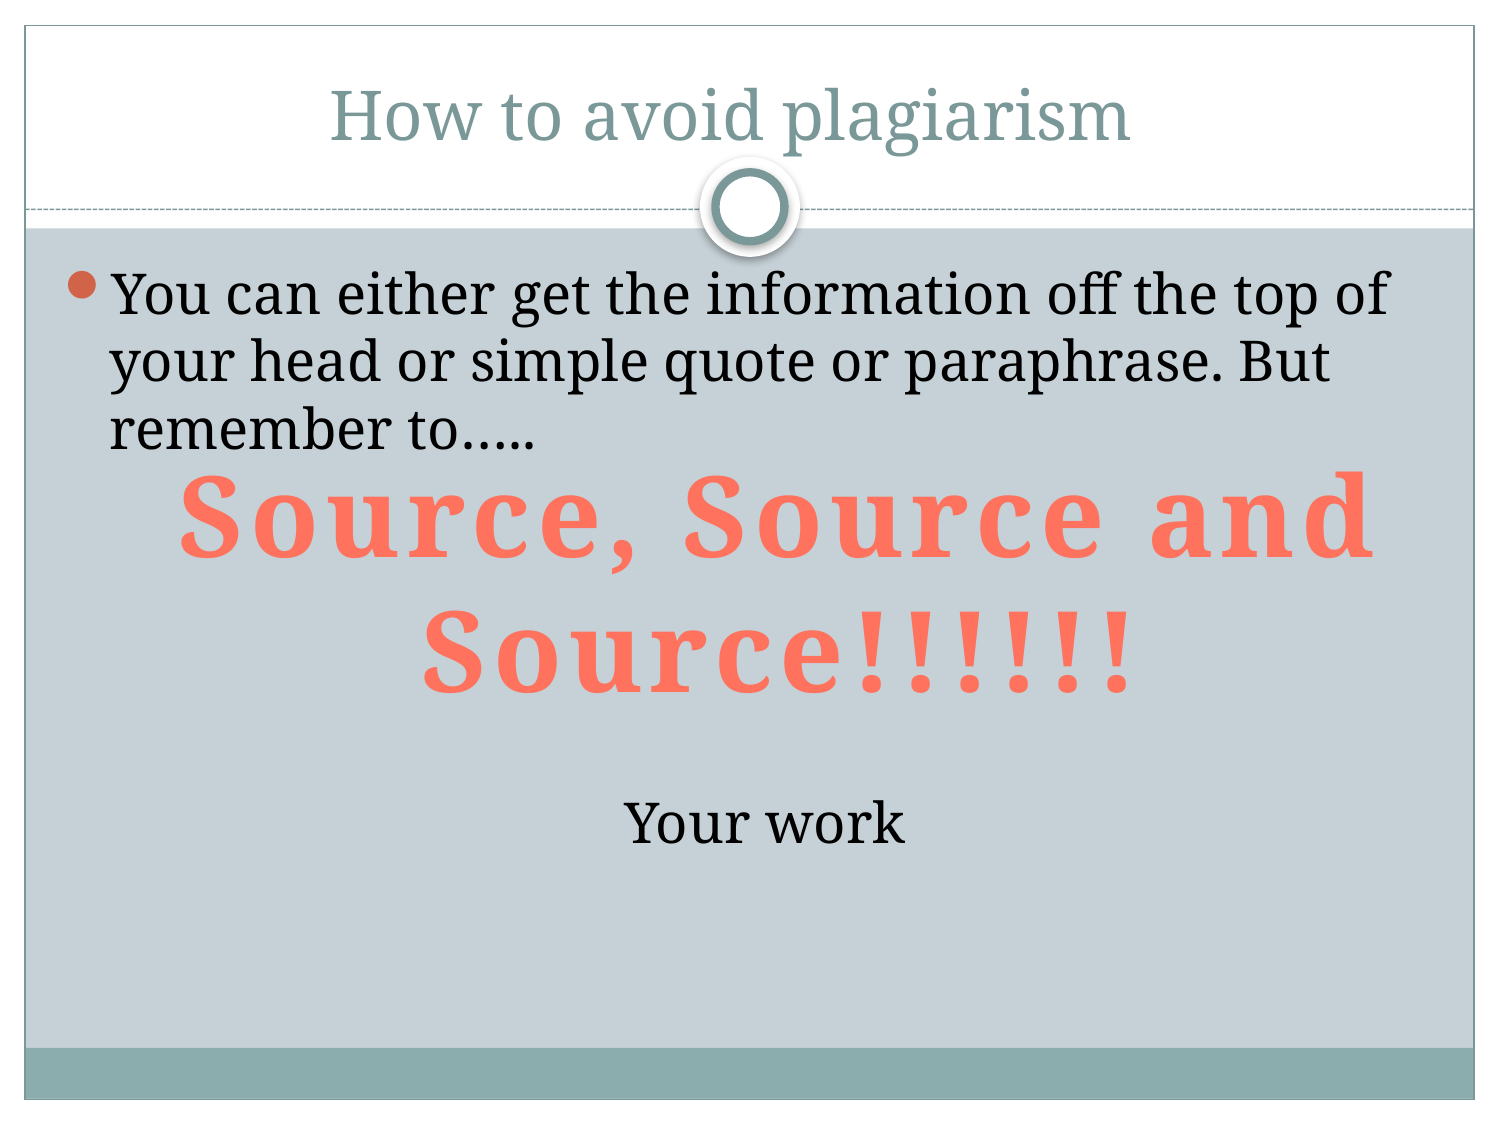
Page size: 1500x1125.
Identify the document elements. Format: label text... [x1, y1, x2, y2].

text_box Source, Source and Source!!!!!! [0, 437, 1500, 723]
title How to avoid plagiarism [49, 37, 1450, 162]
list You can either get the information off the top of your head or simple quote or paraphrase. But remember to….. Your work [49, 723, 1445, 1001]
list You can either get the information off the top of your head or simple quote or paraphrase. But remember to….. Your work [49, 250, 1445, 437]
